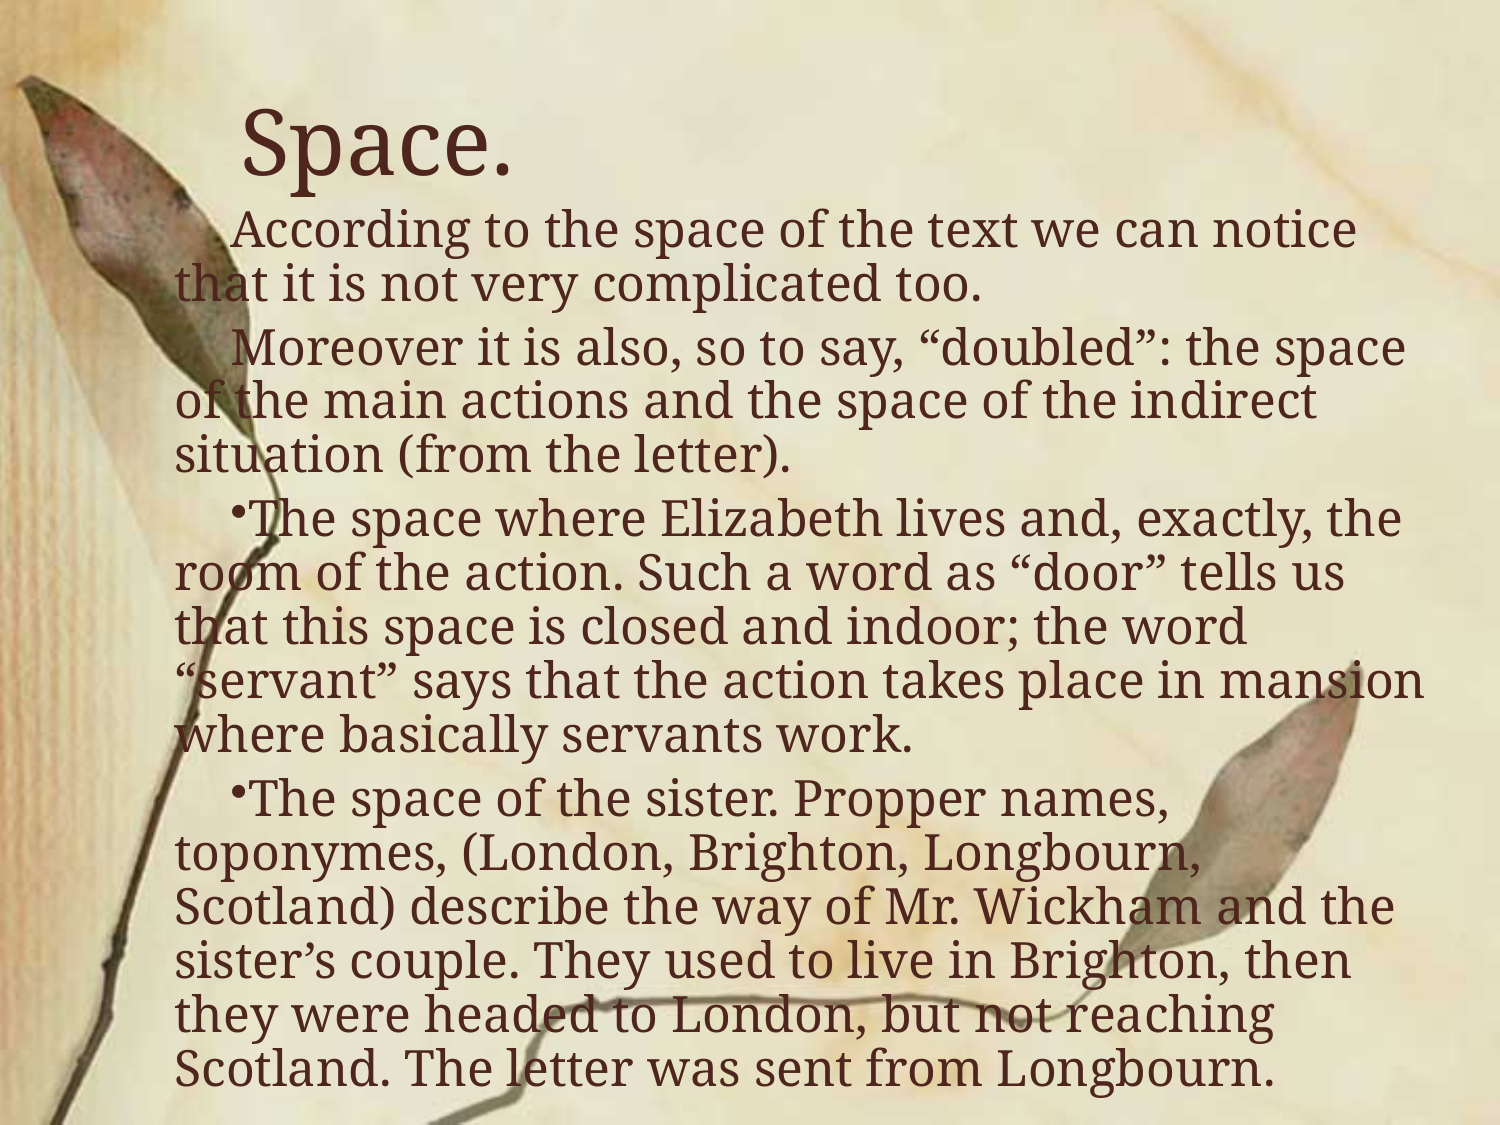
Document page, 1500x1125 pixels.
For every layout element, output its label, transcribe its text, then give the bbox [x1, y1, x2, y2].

picture [0, 0, 1500, 1125]
title Space. [224, 44, 1426, 196]
list According to the space of the text we can notice that it is not very complicated too. Moreover it is also, so to say, “doubled”: the space of the main actions and the space of the indirect situation (from the letter). The space where Elizabeth lives and, exactly, the room of the action. Such a word as “door” tells us that this space is closed and indoor; the word “servant” says that the action takes place in mansion where basically servants work. The space of the sister. Propper names, toponymes, (London, Brighton, Longbourn, Scotland) describe the way of Mr. Wickham and the sister’s couple. They used to live in Brighton, then they were headed to London, but not reaching Scotland. The letter was sent from Longbourn. [159, 196, 1448, 1083]
